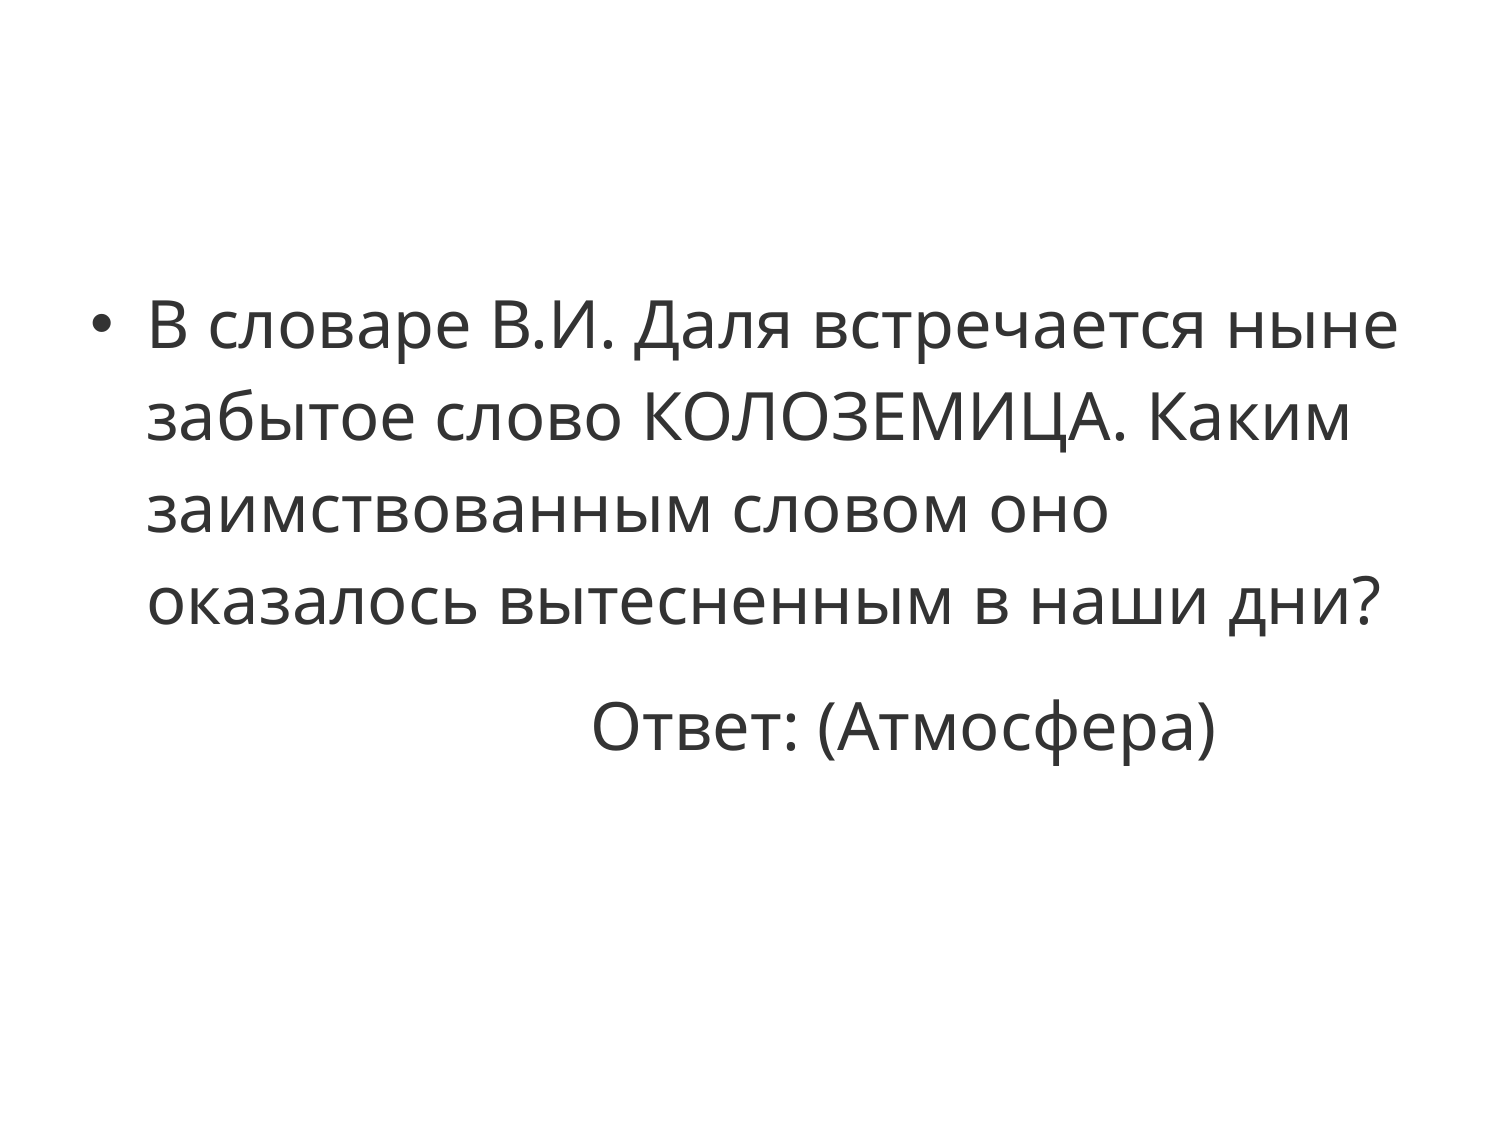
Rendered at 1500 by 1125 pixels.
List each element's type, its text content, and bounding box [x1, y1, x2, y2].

list В словаре В.И. Даля встречается ныне забытое слово КОЛОЗЕМИЦА. Каким заимствованным словом оно оказалось вытесненным в наши дни? Ответ: (Атмосфера) [75, 262, 1425, 1005]
